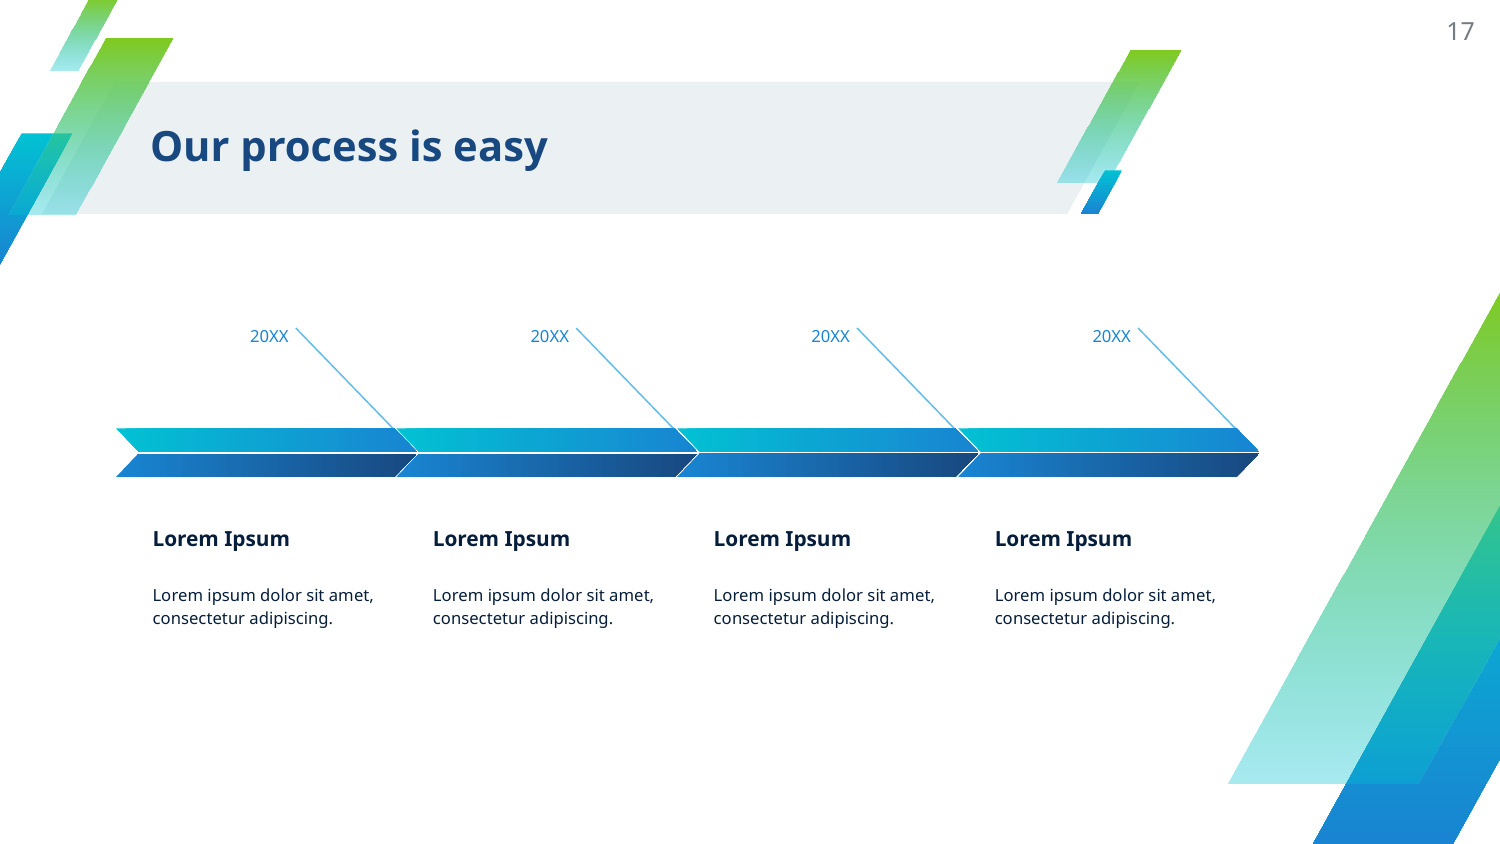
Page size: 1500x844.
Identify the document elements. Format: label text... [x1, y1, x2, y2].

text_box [957, 307, 1260, 689]
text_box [676, 307, 956, 689]
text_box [395, 307, 675, 689]
slide_number ‹#› [1403, 0, 1475, 65]
title Our process is easy [150, 81, 1139, 215]
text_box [115, 307, 394, 689]
